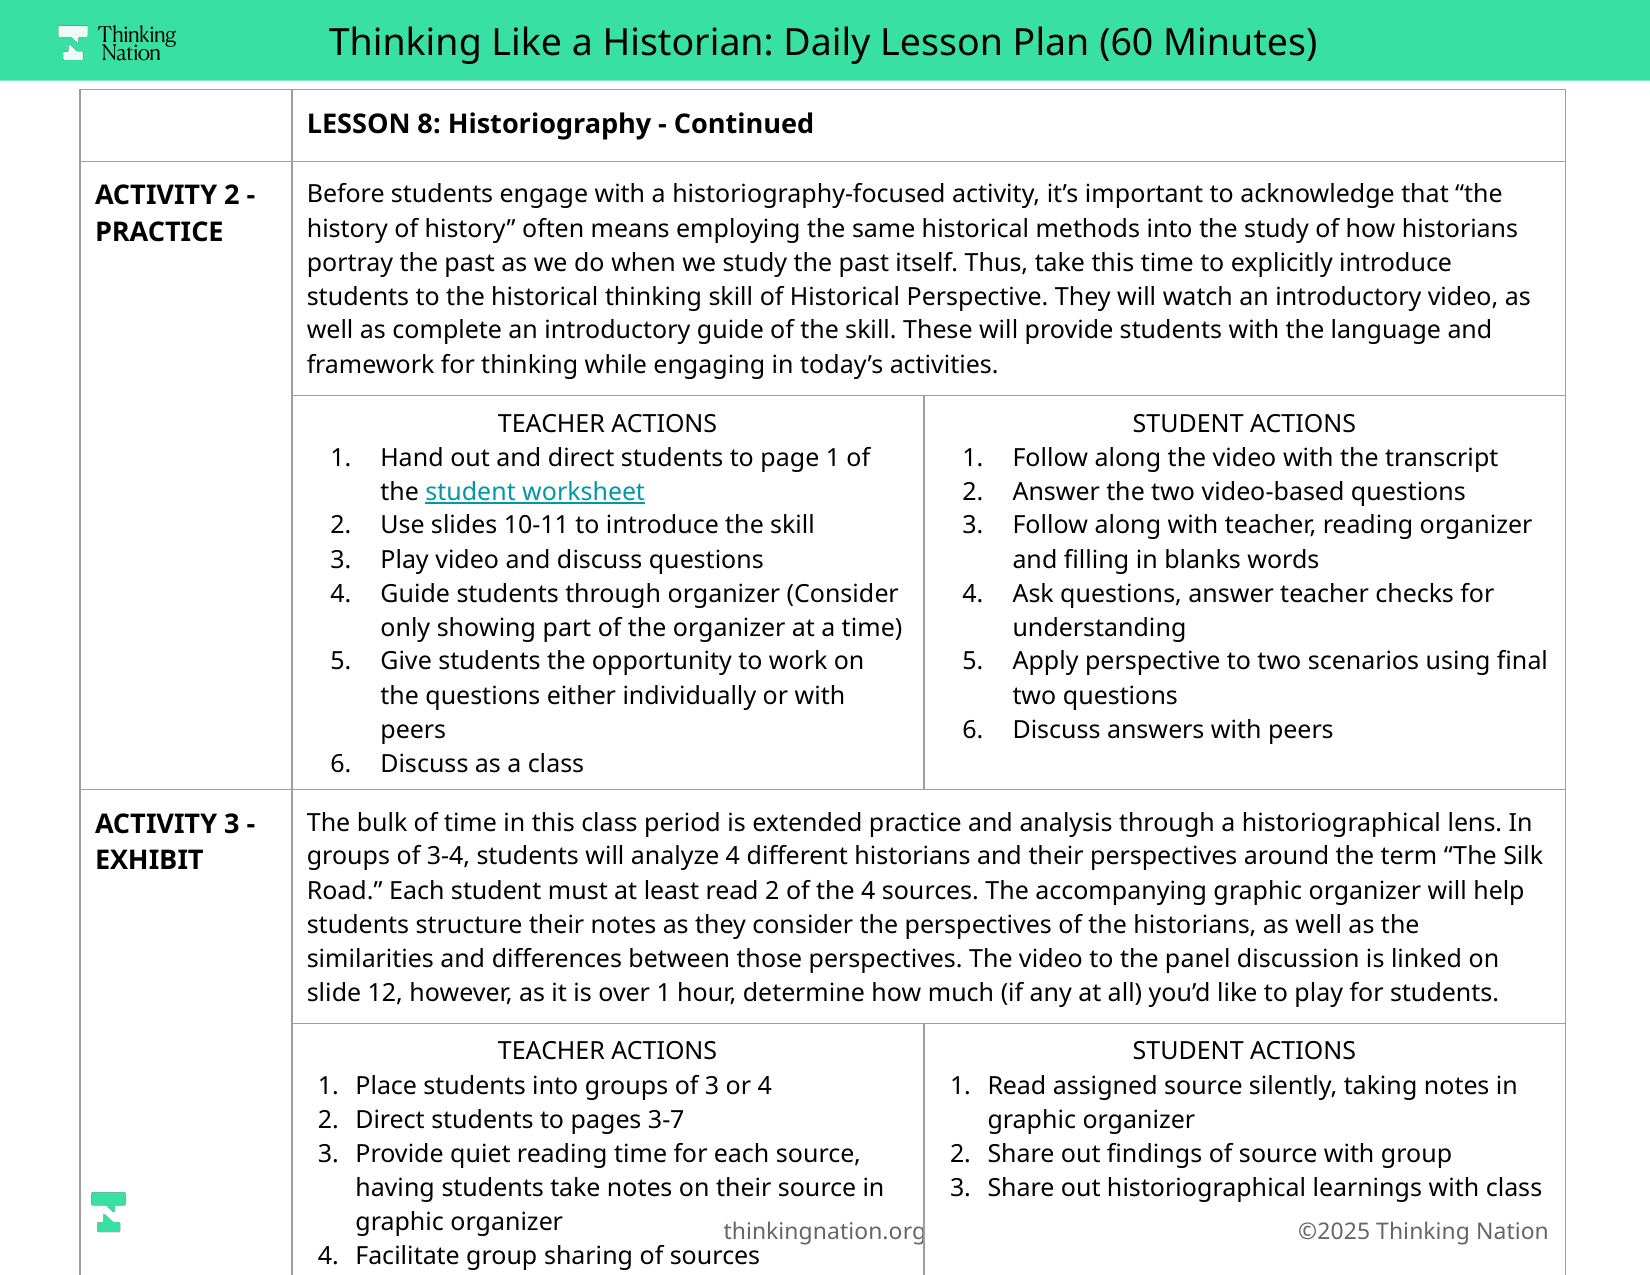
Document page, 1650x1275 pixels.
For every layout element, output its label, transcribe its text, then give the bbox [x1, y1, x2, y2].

table_cell ACTIVITY 2 - PRACTICE [81, 162, 291, 789]
table_header [81, 90, 291, 161]
table_cell ACTIVITY 3 - EXHIBIT [81, 790, 291, 1275]
table_cell TEACHER ACTIONS Hand out and direct students to page 1 of the student worksheet Use slides 10-11 to introduce the skill Play video and discuss questions Guide students through organizer (Consider only showing part of the organizer at a time) Give students the opportunity to work on the questions either individually or with peers Discuss as a class [293, 396, 923, 789]
table_cell STUDENT ACTIONS Follow along the video with the transcript Answer the two video-based questions Follow along with teacher, reading organizer and filling in blanks words Ask questions, answer teacher checks for understanding Apply perspective to two scenarios using final two questions Discuss answers with peers [925, 396, 1565, 789]
table_cell TEACHER ACTIONS Place students into groups of 3 or 4 Direct students to pages 3-7 Provide quiet reading time for each source, having students take notes on their source in graphic organizer Facilitate group sharing of sources Discuss similarities and differences as a class once groups have filled out the organizer [293, 1024, 923, 1275]
table_cell Before students engage with a historiography-focused activity, it’s important to acknowledge that “the history of history” often means employing the same historical methods into the study of how historians portray the past as we do when we study the past itself. Thus, take this time to explicitly introduce students to the historical thinking skill of Historical Perspective. They will watch an introductory video, as well as complete an introductory guide of the skill. These will provide students with the language and framework for thinking while engaging in today’s activities. [293, 162, 1565, 395]
table_header LESSON 8: Historiography - Continued [293, 90, 1565, 161]
table_cell The bulk of time in this class period is extended practice and analysis through a historiographical lens. In groups of 3-4, students will analyze 4 different historians and their perspectives around the term “The Silk Road.” Each student must at least read 2 of the 4 sources. The accompanying graphic organizer will help students structure their notes as they consider the perspectives of the historians, as well as the similarities and differences between those perspectives. The video to the panel discussion is linked on slide 12, however, as it is over 1 hour, determine how much (if any at all) you’d like to play for students. [293, 790, 1565, 1023]
picture [45, 14, 180, 71]
table_cell STUDENT ACTIONS Read assigned source silently, taking notes in graphic organizer Share out findings of source with group Share out historiographical learnings with class [925, 1024, 1565, 1275]
picture [80, 1184, 136, 1240]
text_box Thinking Like a Historian: Daily Lesson Plan (60 Minutes) [0, 0, 1650, 81]
